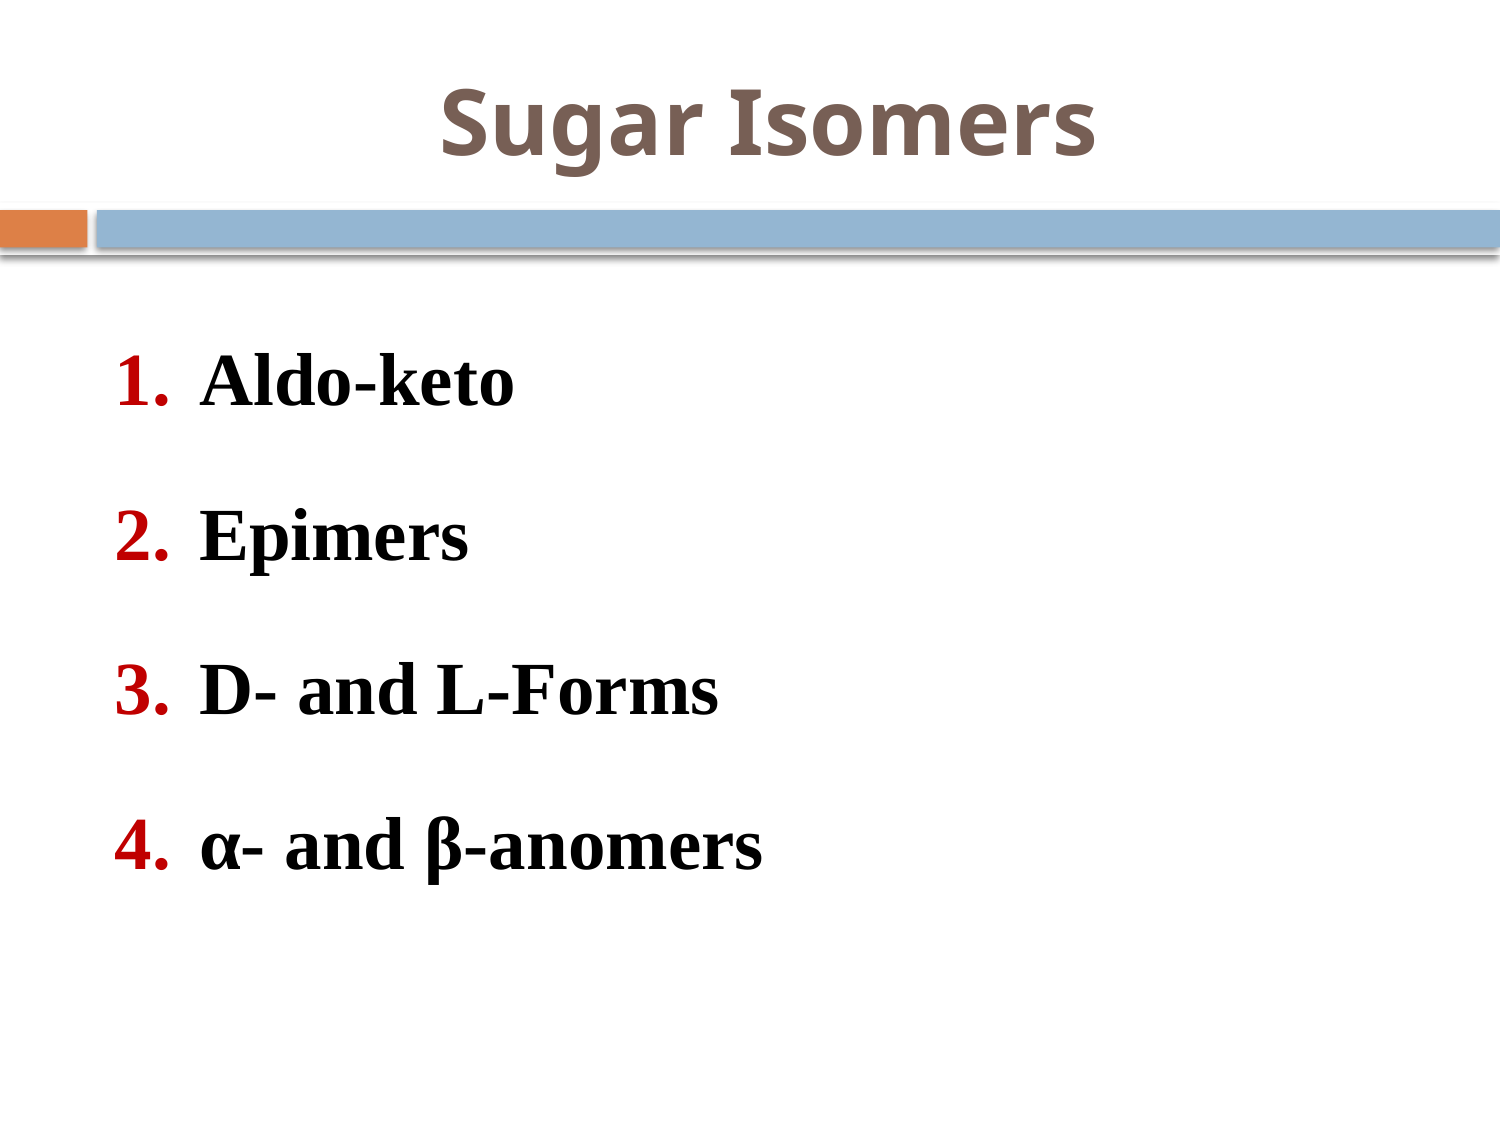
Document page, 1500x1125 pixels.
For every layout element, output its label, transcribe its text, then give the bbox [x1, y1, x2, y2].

title Sugar Isomers [99, 37, 1438, 200]
list Aldo-keto Epimers D- and L-Forms α- and β-anomers [99, 323, 1413, 925]
